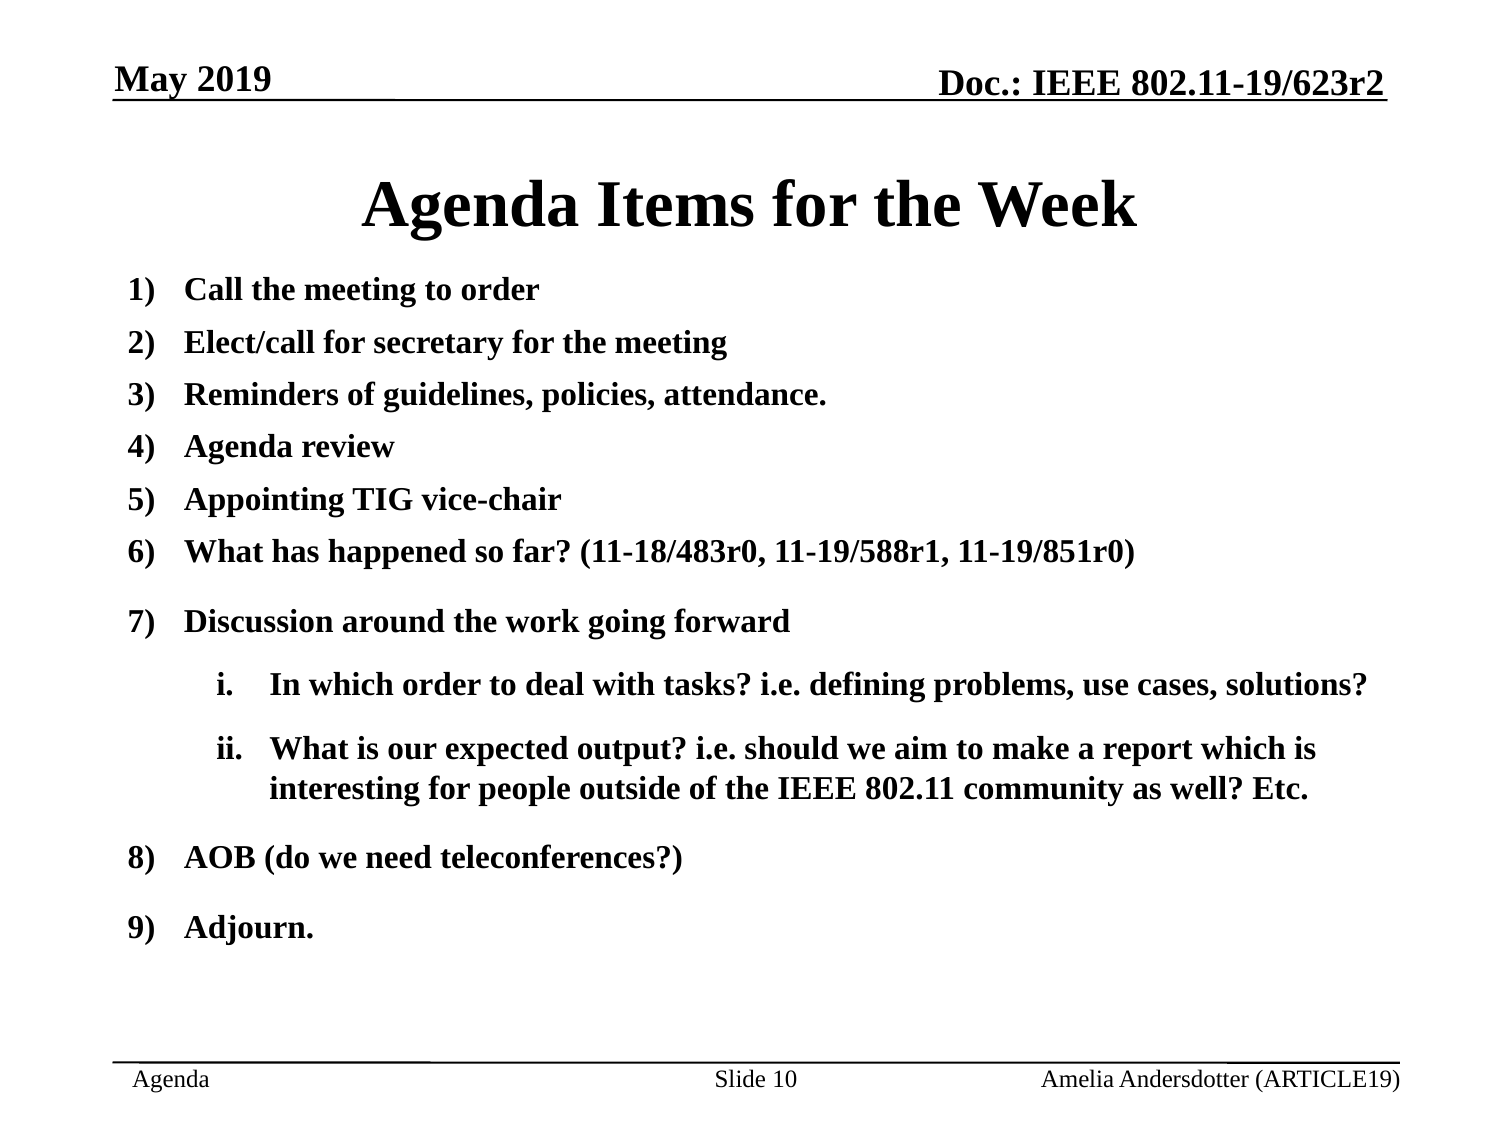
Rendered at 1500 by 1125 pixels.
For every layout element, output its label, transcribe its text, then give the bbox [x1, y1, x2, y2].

text_box Agenda Items for the Week [112, 112, 1388, 287]
text_box Amelia Andersdotter (ARTICLE19) [878, 1062, 1402, 1092]
text_box May 2019 [114, 54, 422, 100]
text_box Call the meeting to order Elect/call for secretary for the meeting Reminders of guidelines, policies, attendance. Agenda review Appointing TIG vice-chair What has happened so far? (11-18/483r0, 11-19/588r1, 11-19/851r0) Discussion around the work going forward In which order to deal with tasks? i.e. defining problems, use cases, solutions? What is our expected output? i.e. should we aim to make a report which is interesting for people outside of the IEEE 802.11 community as well? Etc. AOB (do we need teleconferences?) Adjourn. [112, 287, 1388, 1040]
text_box Slide <number> [712, 1062, 800, 1122]
